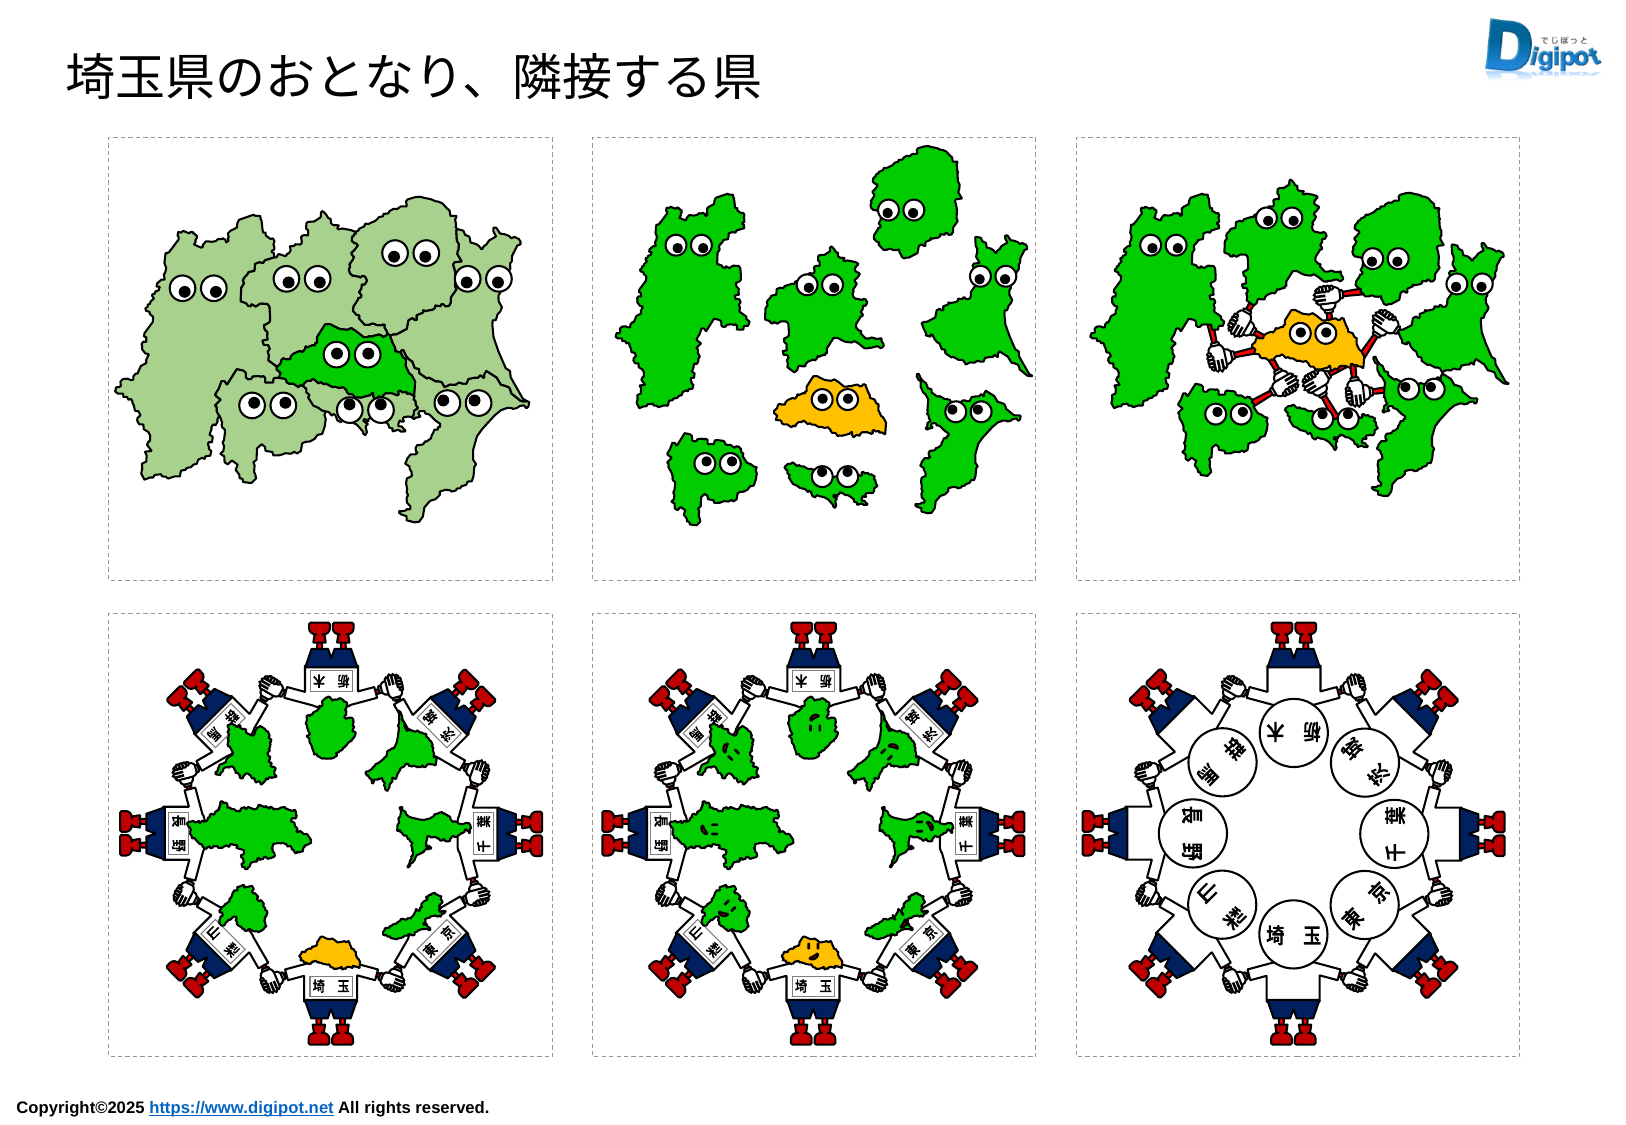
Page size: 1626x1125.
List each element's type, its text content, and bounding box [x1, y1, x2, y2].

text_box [615, 146, 1033, 526]
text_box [115, 196, 530, 523]
picture [1485, 18, 1602, 82]
text_box 埼玉県のおとなり、隣接する県 [50, 38, 777, 113]
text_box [120, 622, 543, 1045]
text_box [1090, 179, 1510, 497]
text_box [1082, 622, 1505, 1045]
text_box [602, 622, 1025, 1045]
